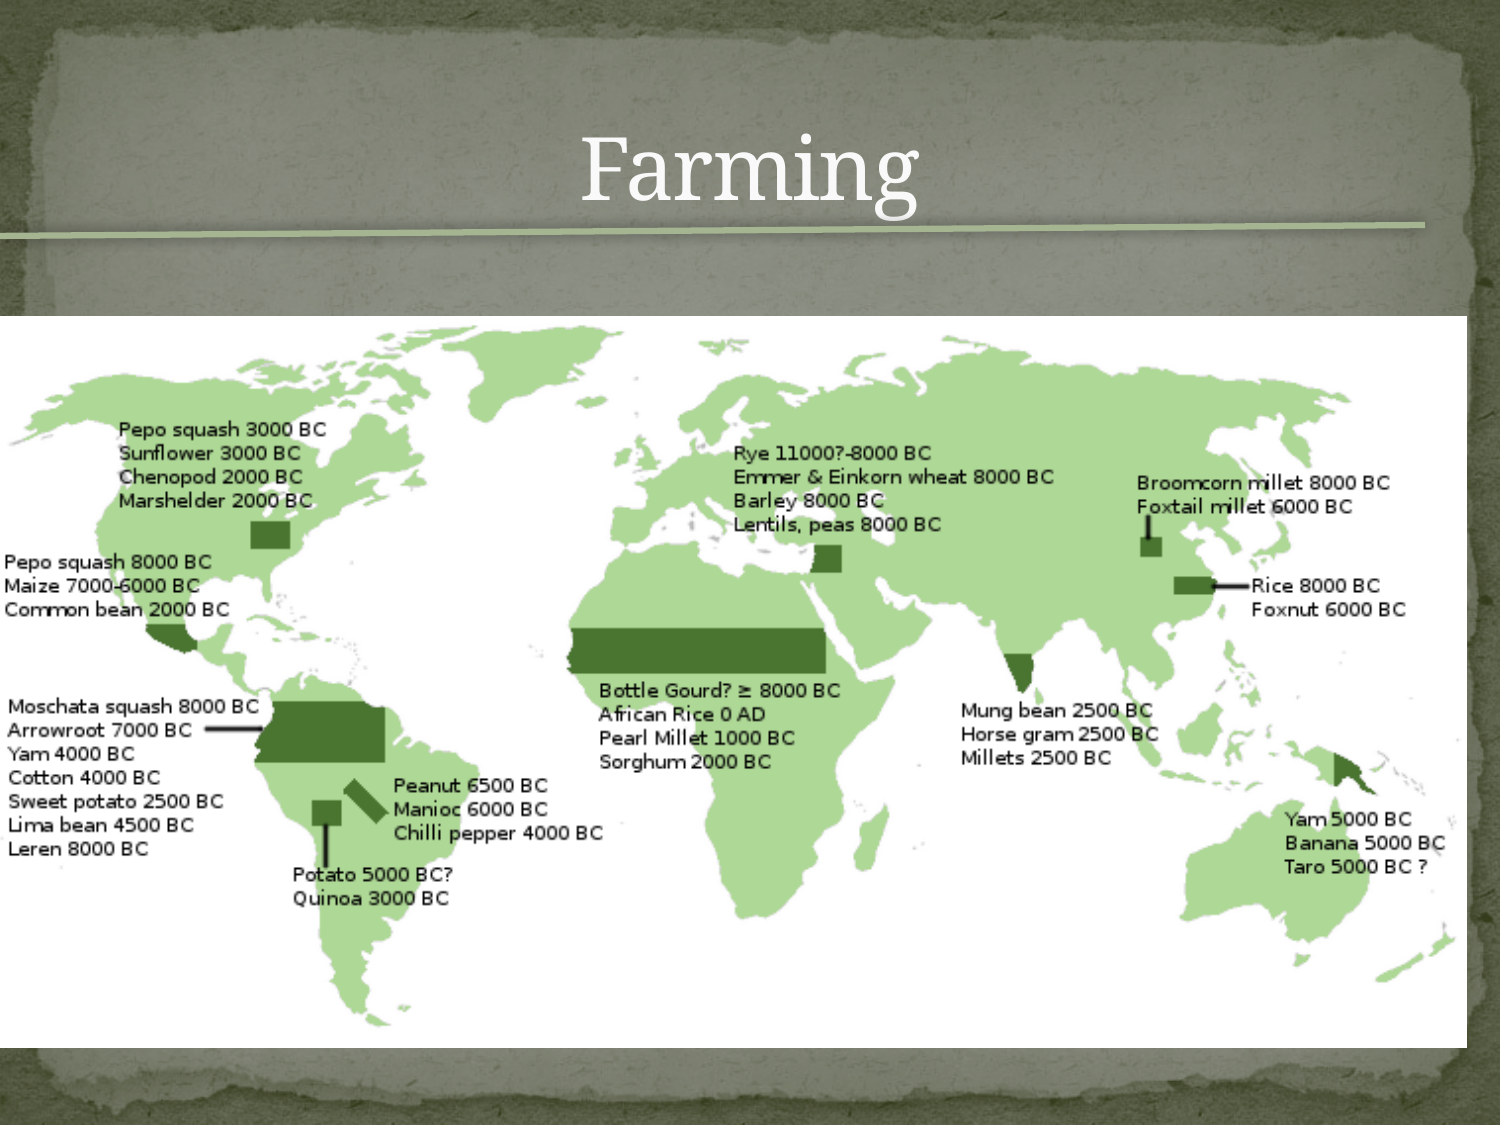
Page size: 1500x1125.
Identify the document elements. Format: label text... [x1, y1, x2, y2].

picture [0, 317, 1468, 1049]
title Farming [74, 24, 1425, 214]
